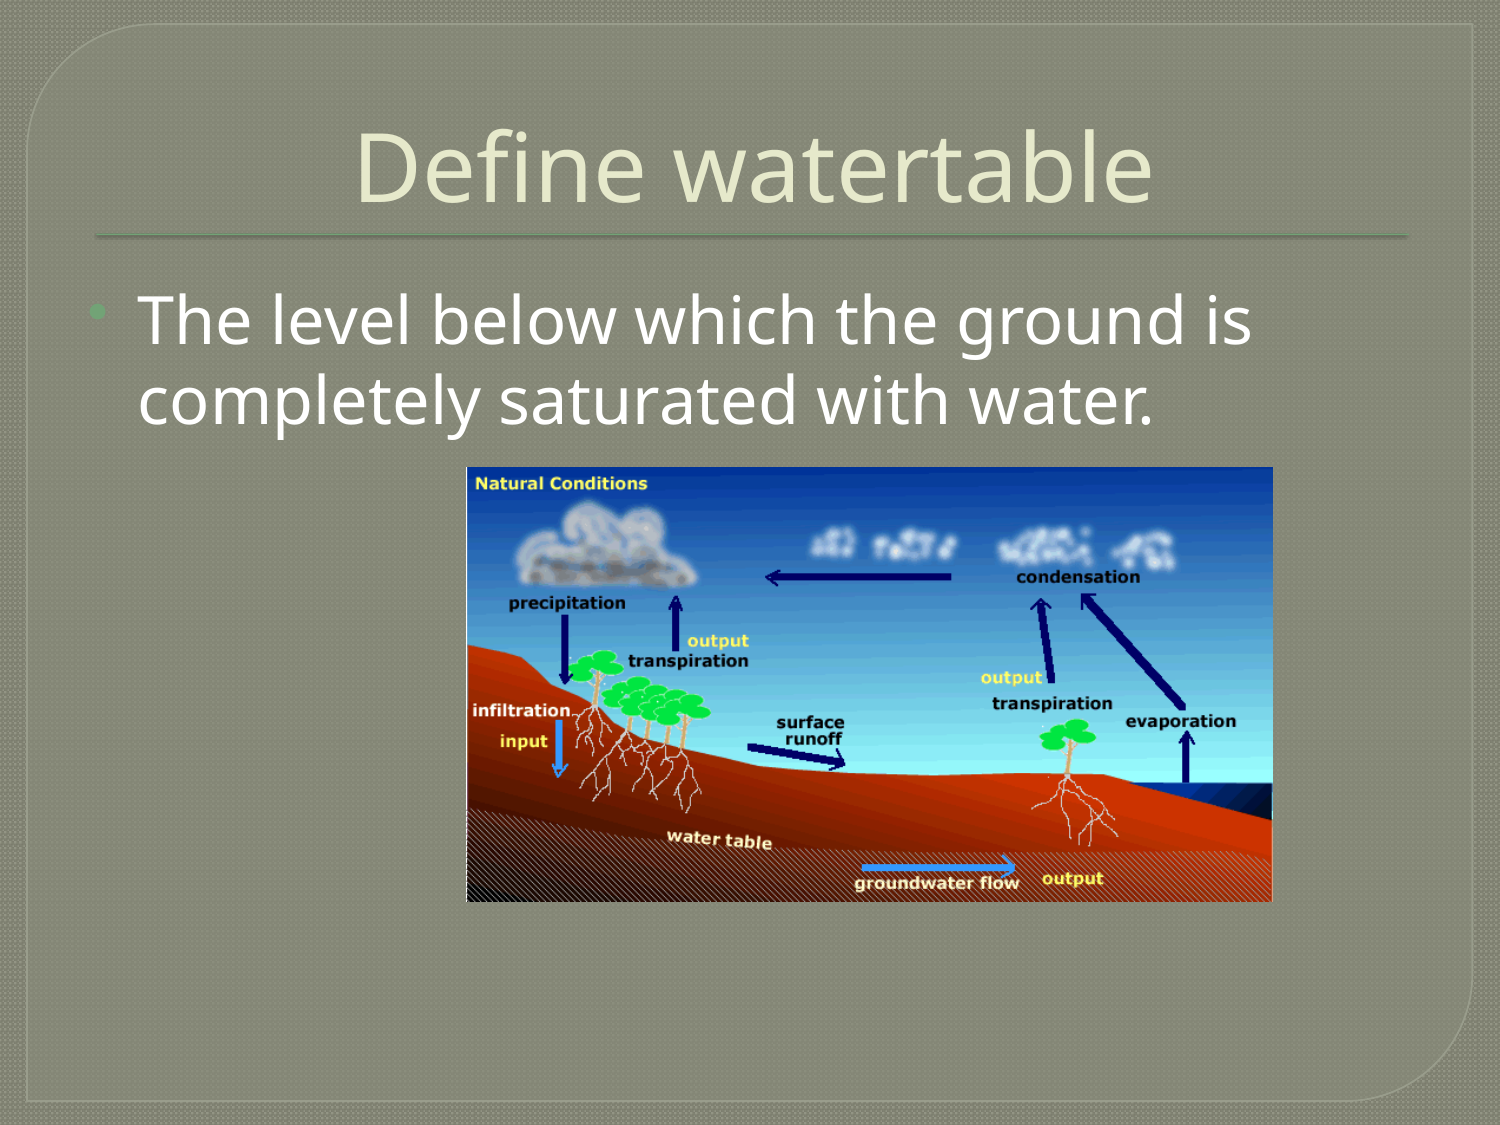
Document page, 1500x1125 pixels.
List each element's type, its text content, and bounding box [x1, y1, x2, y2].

title Define watertable [75, 41, 1425, 230]
list The level below which the ground is completely saturated with water. [75, 270, 1425, 1013]
picture [466, 467, 1274, 902]
